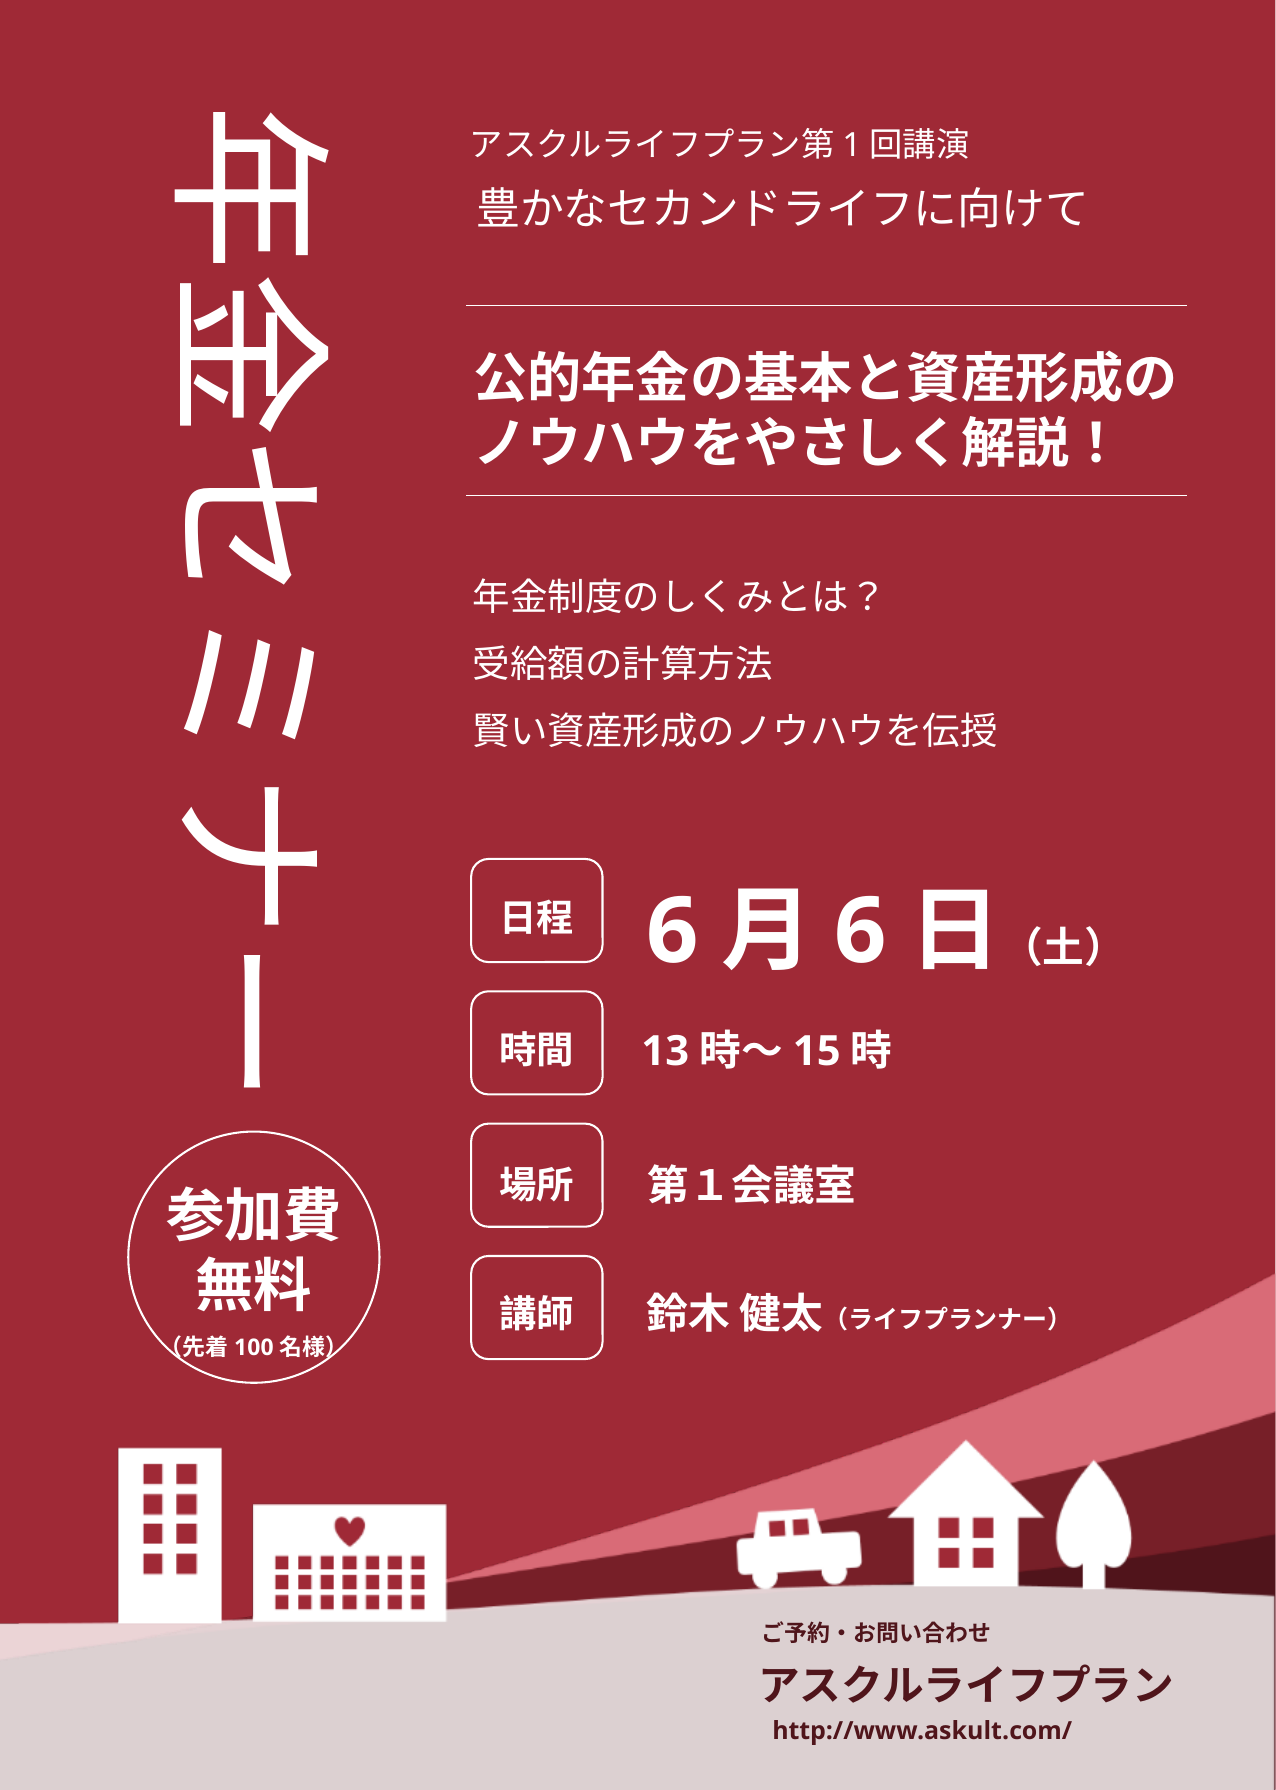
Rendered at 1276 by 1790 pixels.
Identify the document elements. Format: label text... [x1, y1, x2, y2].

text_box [471, 991, 903, 1095]
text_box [128, 1131, 380, 1383]
text_box アスクルライフプラン第1回講演 [455, 116, 984, 171]
text_box 受給額の計算方法 [458, 640, 1144, 693]
text_box 豊かなセカンドライフに向けて [461, 173, 1104, 241]
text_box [740, 1611, 1192, 1753]
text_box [471, 858, 1227, 989]
text_box [0, 0, 1276, 1265]
text_box 年金制度のしくみとは？ [458, 573, 1144, 626]
text_box 年金セミナー [130, 89, 363, 1115]
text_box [471, 1123, 873, 1227]
text_box 賢い資産形成のノウハウを伝授 [458, 706, 1144, 760]
text_box 公的年金の基本と資産形成の ノウハウをやさしく解説！ [458, 336, 1212, 481]
picture [0, 1265, 1276, 1790]
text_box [471, 1255, 1223, 1360]
